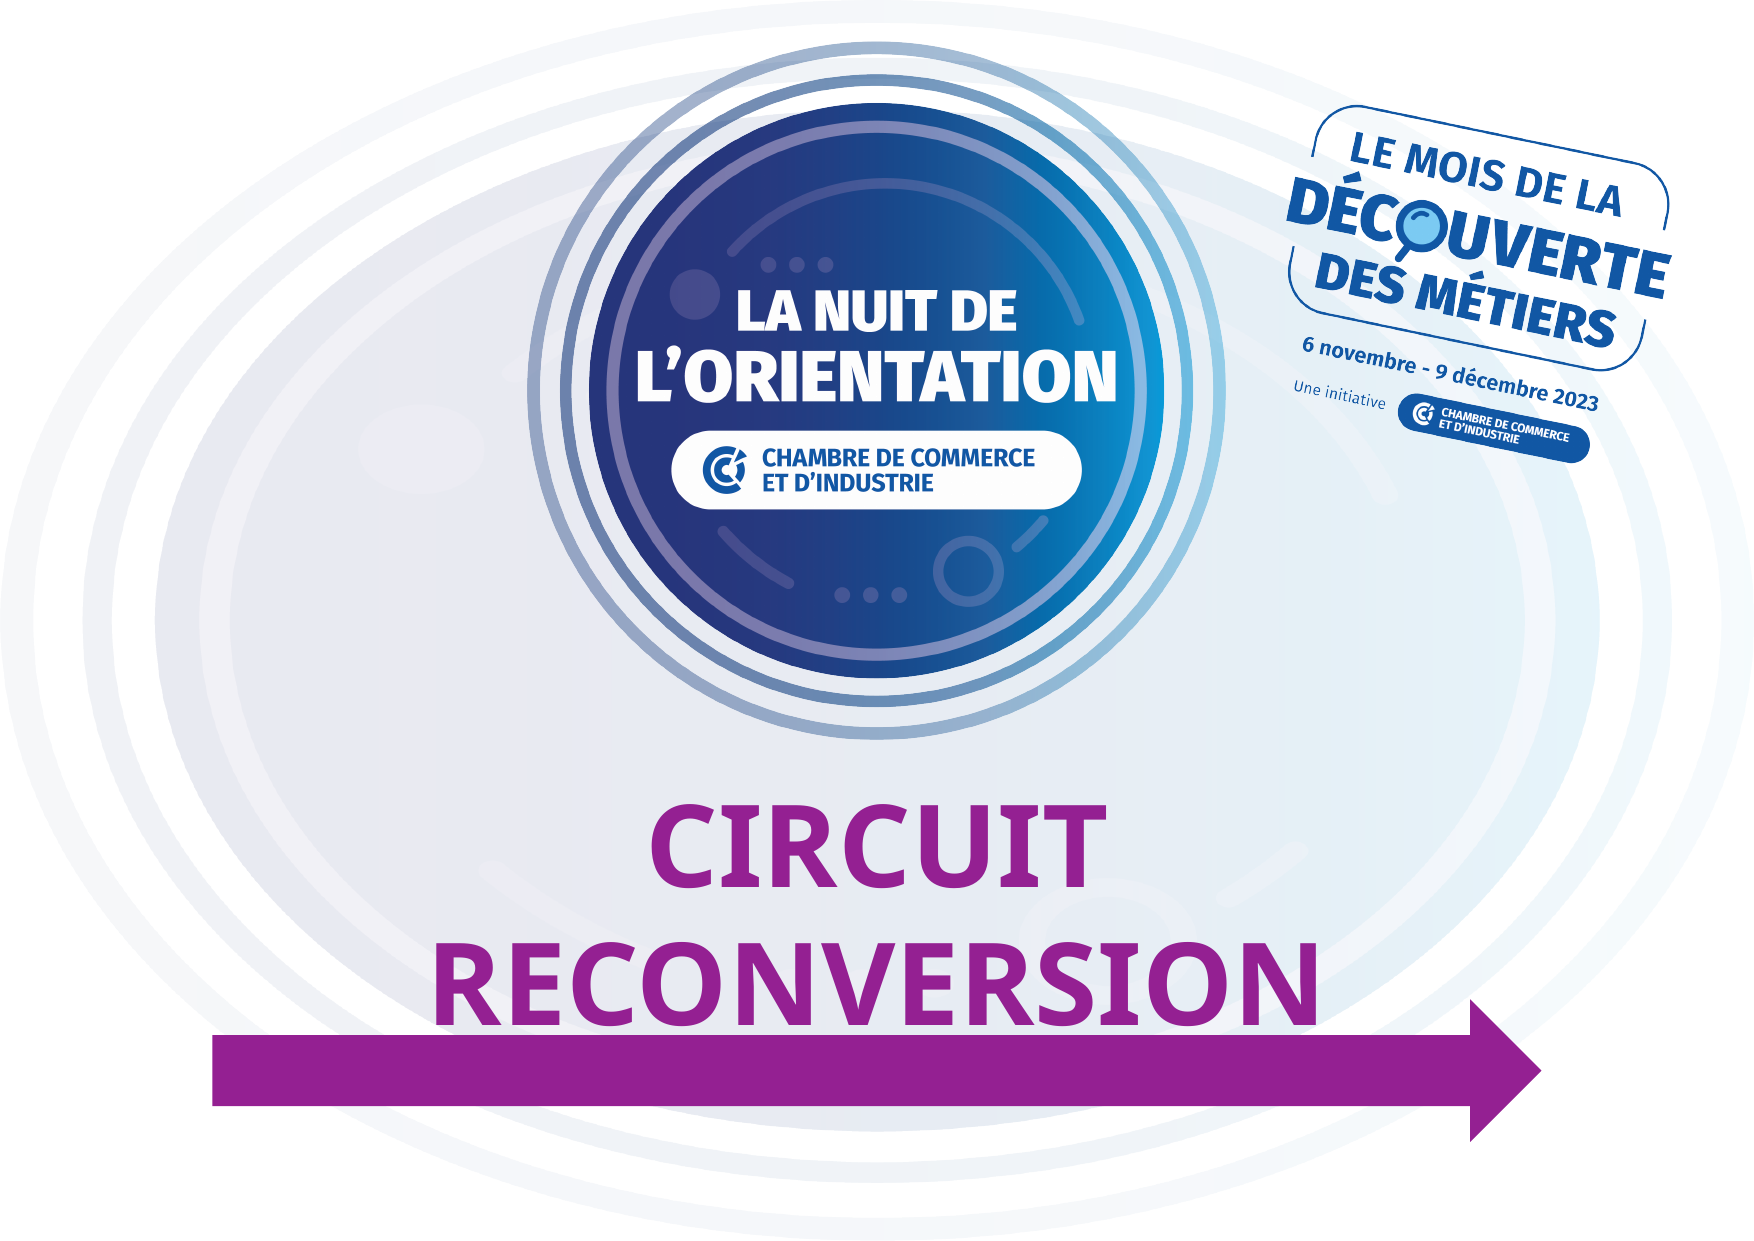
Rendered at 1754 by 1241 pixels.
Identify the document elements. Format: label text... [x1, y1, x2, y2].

text_box [211, 1056, 1543, 1145]
text_box CIRCUIT RECONVERSION [168, 765, 1586, 1056]
picture [1250, 95, 1688, 474]
picture [527, 41, 1227, 740]
